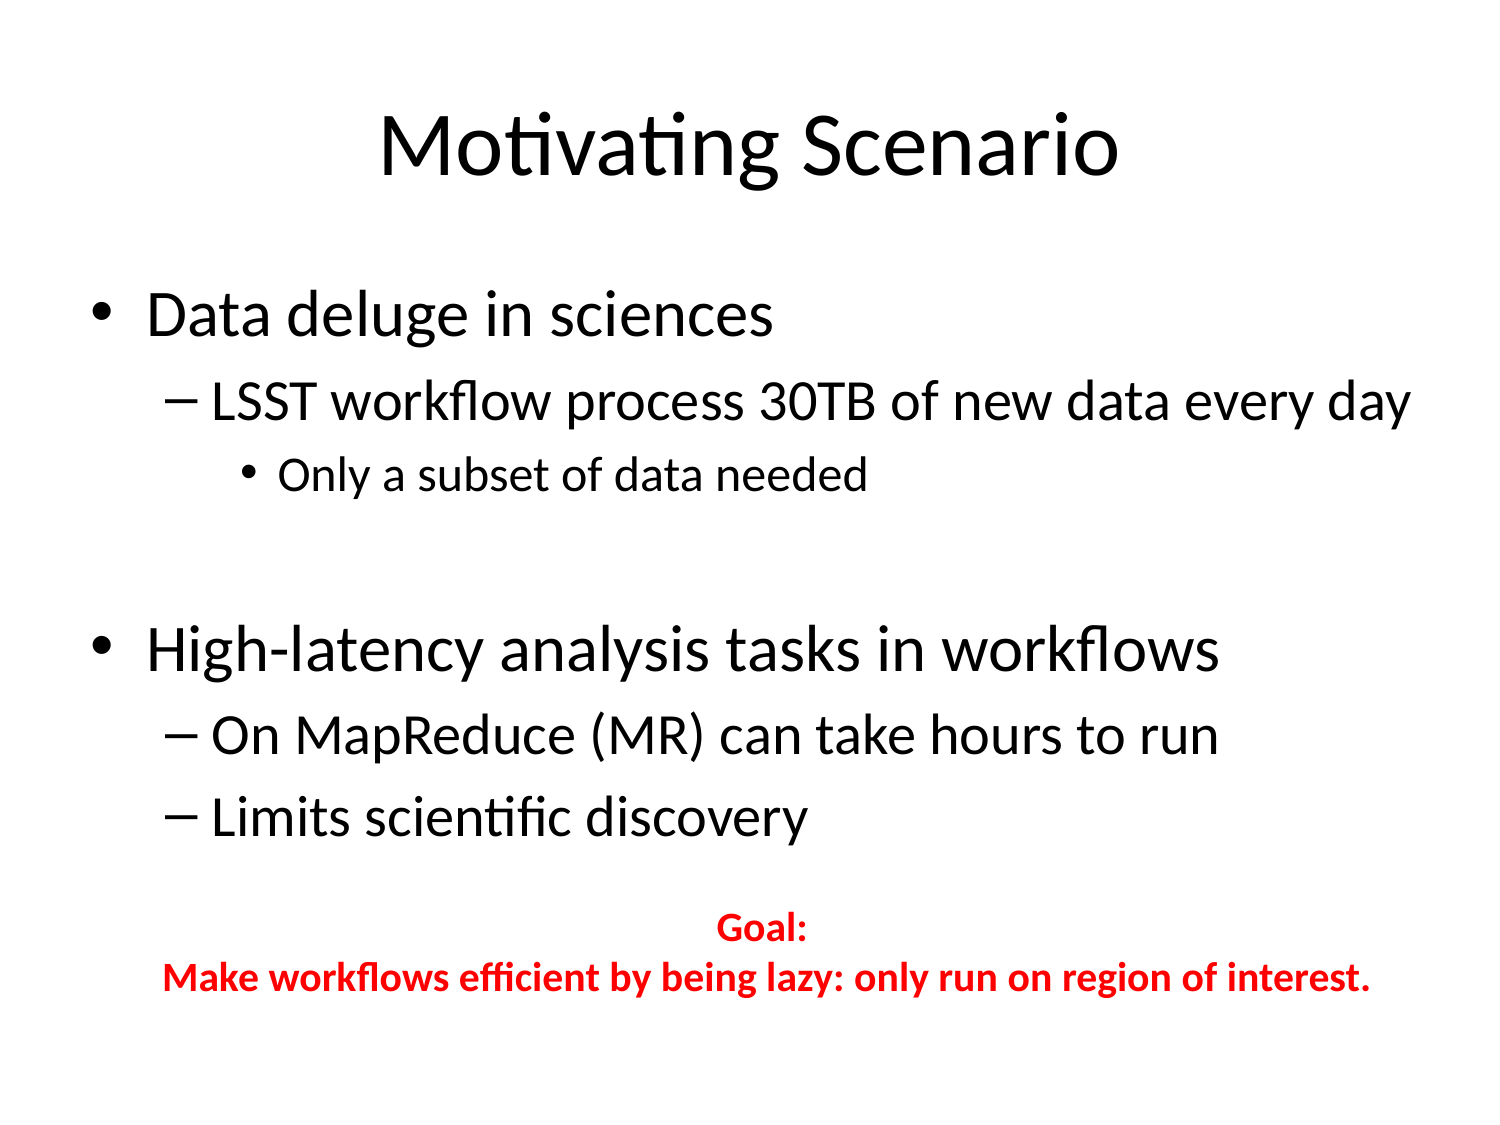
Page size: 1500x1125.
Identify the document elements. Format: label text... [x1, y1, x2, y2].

list Data deluge in sciences LSST workflow process 30TB of new data every day Only a subset of data needed High-latency analysis tasks in workflows On MapReduce (MR) can take hours to run Limits scientific discovery [75, 262, 1500, 892]
title Motivating Scenario [75, 45, 1425, 233]
text_box Goal: Make workflows efficient by being lazy: only run on region of interest. [0, 892, 1500, 1007]
